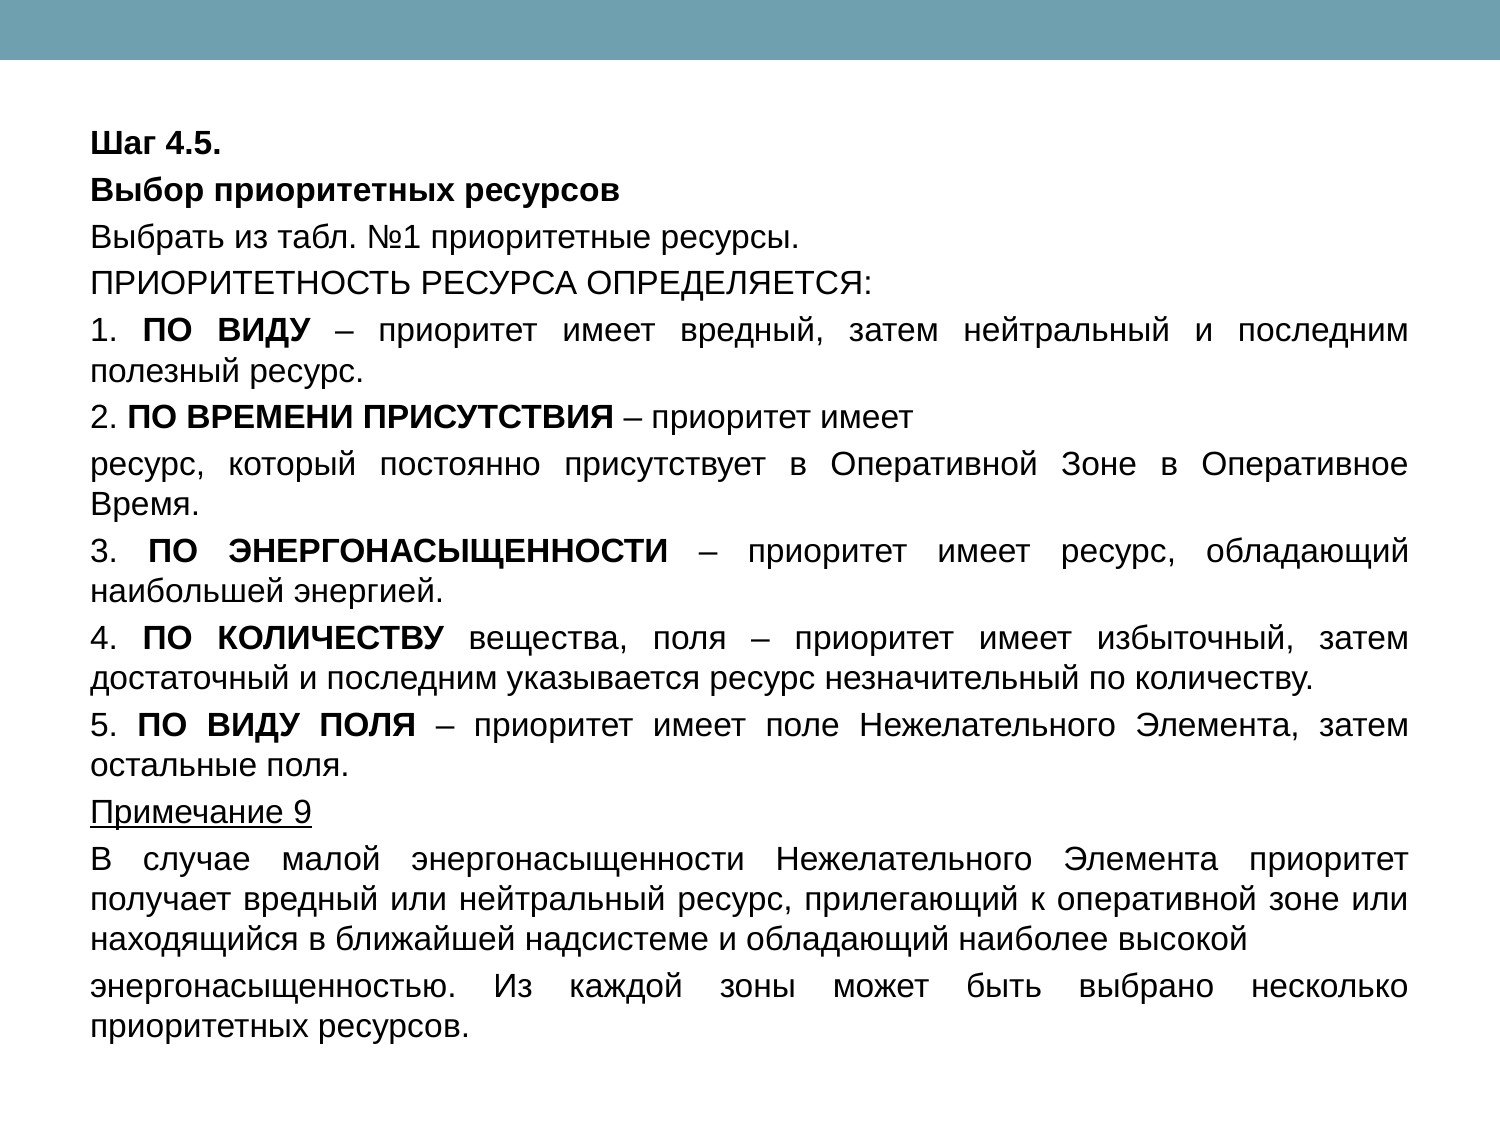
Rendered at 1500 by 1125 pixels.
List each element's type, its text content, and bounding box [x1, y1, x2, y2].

list Шаг 4.5. Выбор приоритетных ресурсов Выбрать из табл. №1 приоритетные ресурсы. ПРИОРИТЕТНОСТЬ РЕСУРСА ОПРЕДЕЛЯЕТСЯ: 1. ПО ВИДУ – приоритет имеет вредный, затем нейтральный и последним полезный ресурс. 2. ПО ВРЕМЕНИ ПРИСУТСТВИЯ – приоритет имеет ресурс, который постоянно присутствует в Оперативной Зоне в Оперативное Время. 3. ПО ЭНЕРГОНАСЫЩЕННОСТИ – приоритет имеет ресурс, обладающий наибольшей энергией. 4. ПО КОЛИЧЕСТВУ вещества, поля – приоритет имеет избыточный, затем достаточный и последним указывается ресурс незначительный по количеству. 5. ПО ВИДУ ПОЛЯ – приоритет имеет поле Нежелательного Элемента, затем остальные поля. Примечание 9 В случае малой энергонасыщенности Нежелательного Элемента приоритет получает вредный или нейтральный ресурс, прилегающий к оперативной зоне или находящийся в ближайшей надсистеме и обладающий наиболее высокой энергонасыщенностью. Из каждой зоны может быть выбрано несколько приоритетных ресурсов. [75, 113, 1425, 1063]
